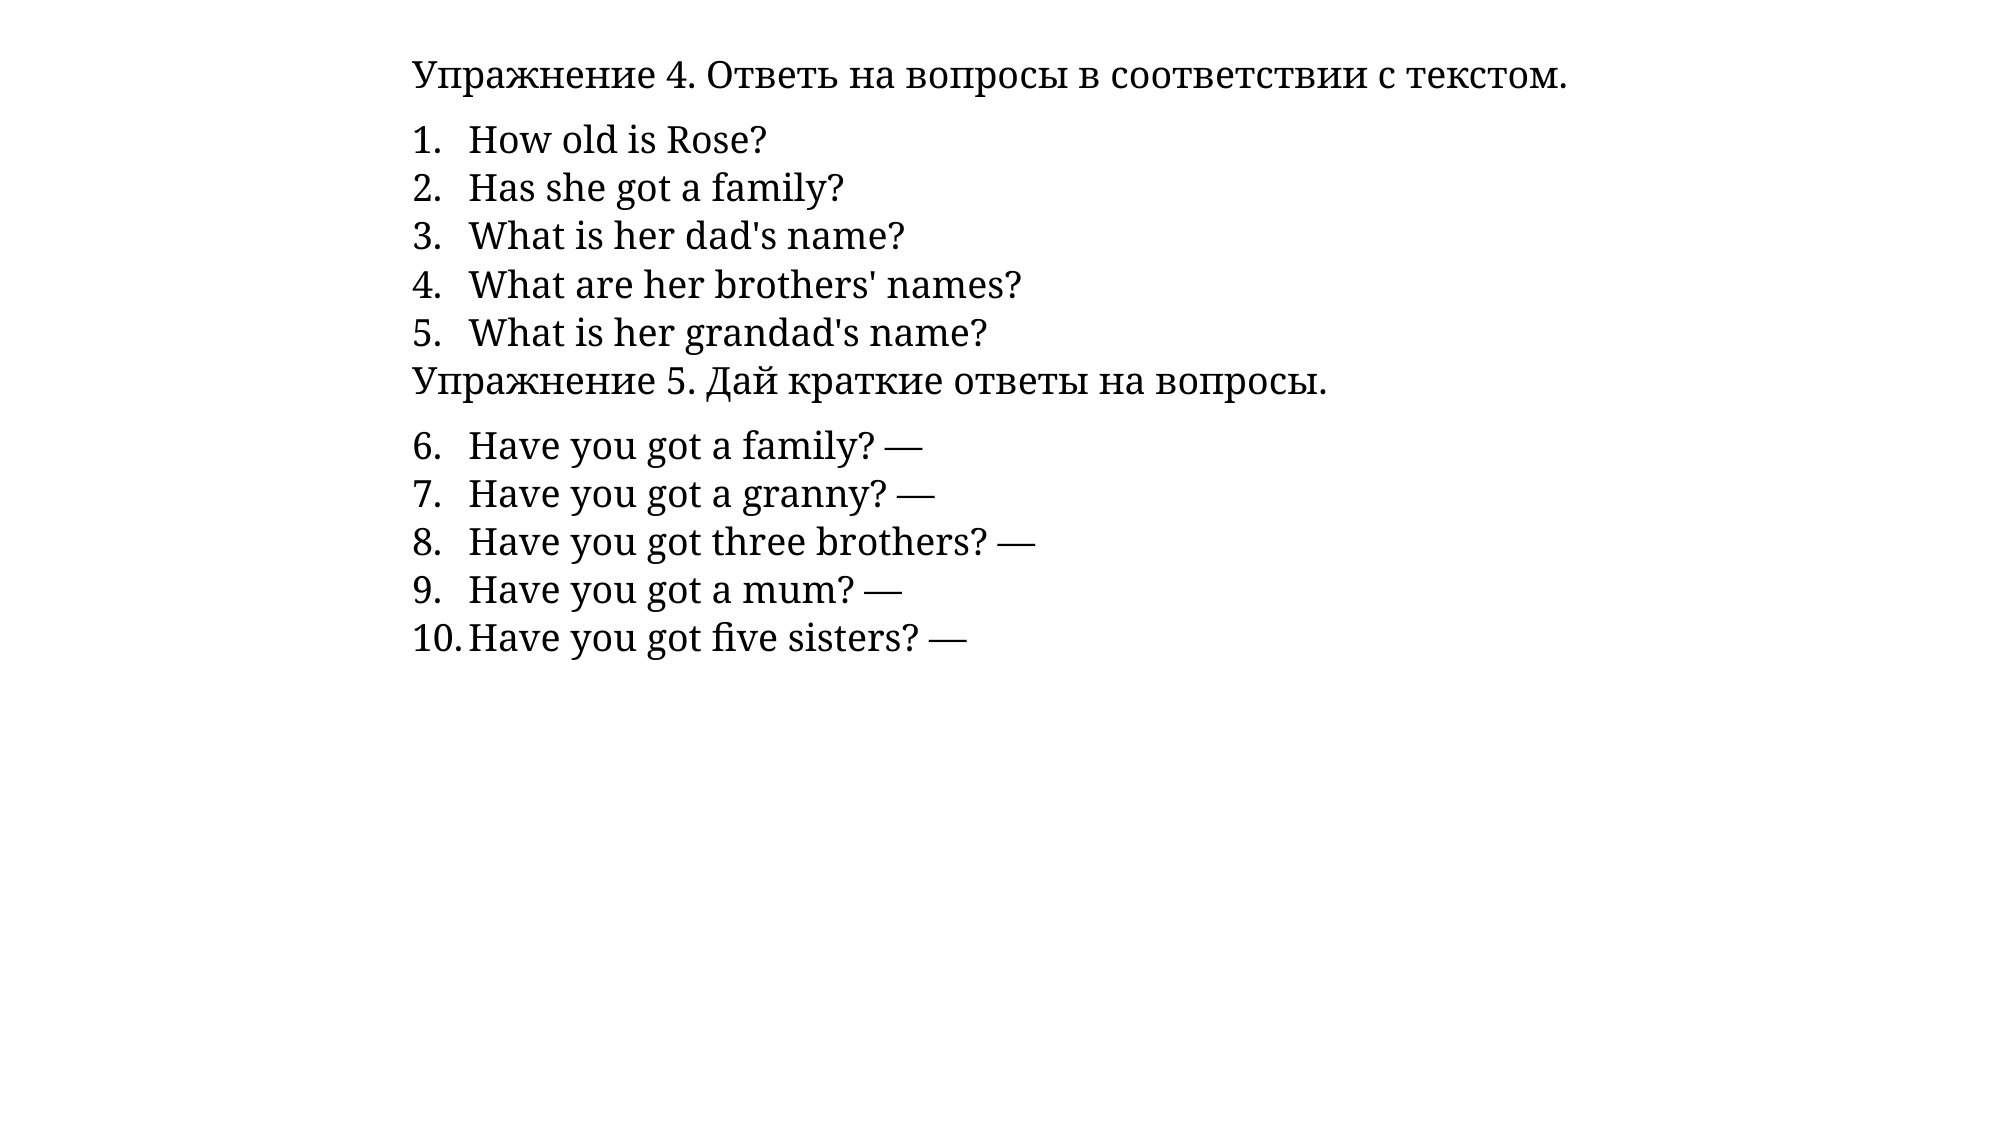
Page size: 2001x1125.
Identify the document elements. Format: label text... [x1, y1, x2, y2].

text_box Упражнение 4. Ответь на вопросы в соответствии с текстом. How old is Rose? Has she got a family? What is her dad's name? What are her brothers' names? What is her grandad's name? Упражнение 5. Дай краткие ответы на вопросы. Have you got a family? — Have you got a granny? — Have you got three brothers? — Have you got a mum? — Have you got five sisters? — [397, 40, 1908, 704]
